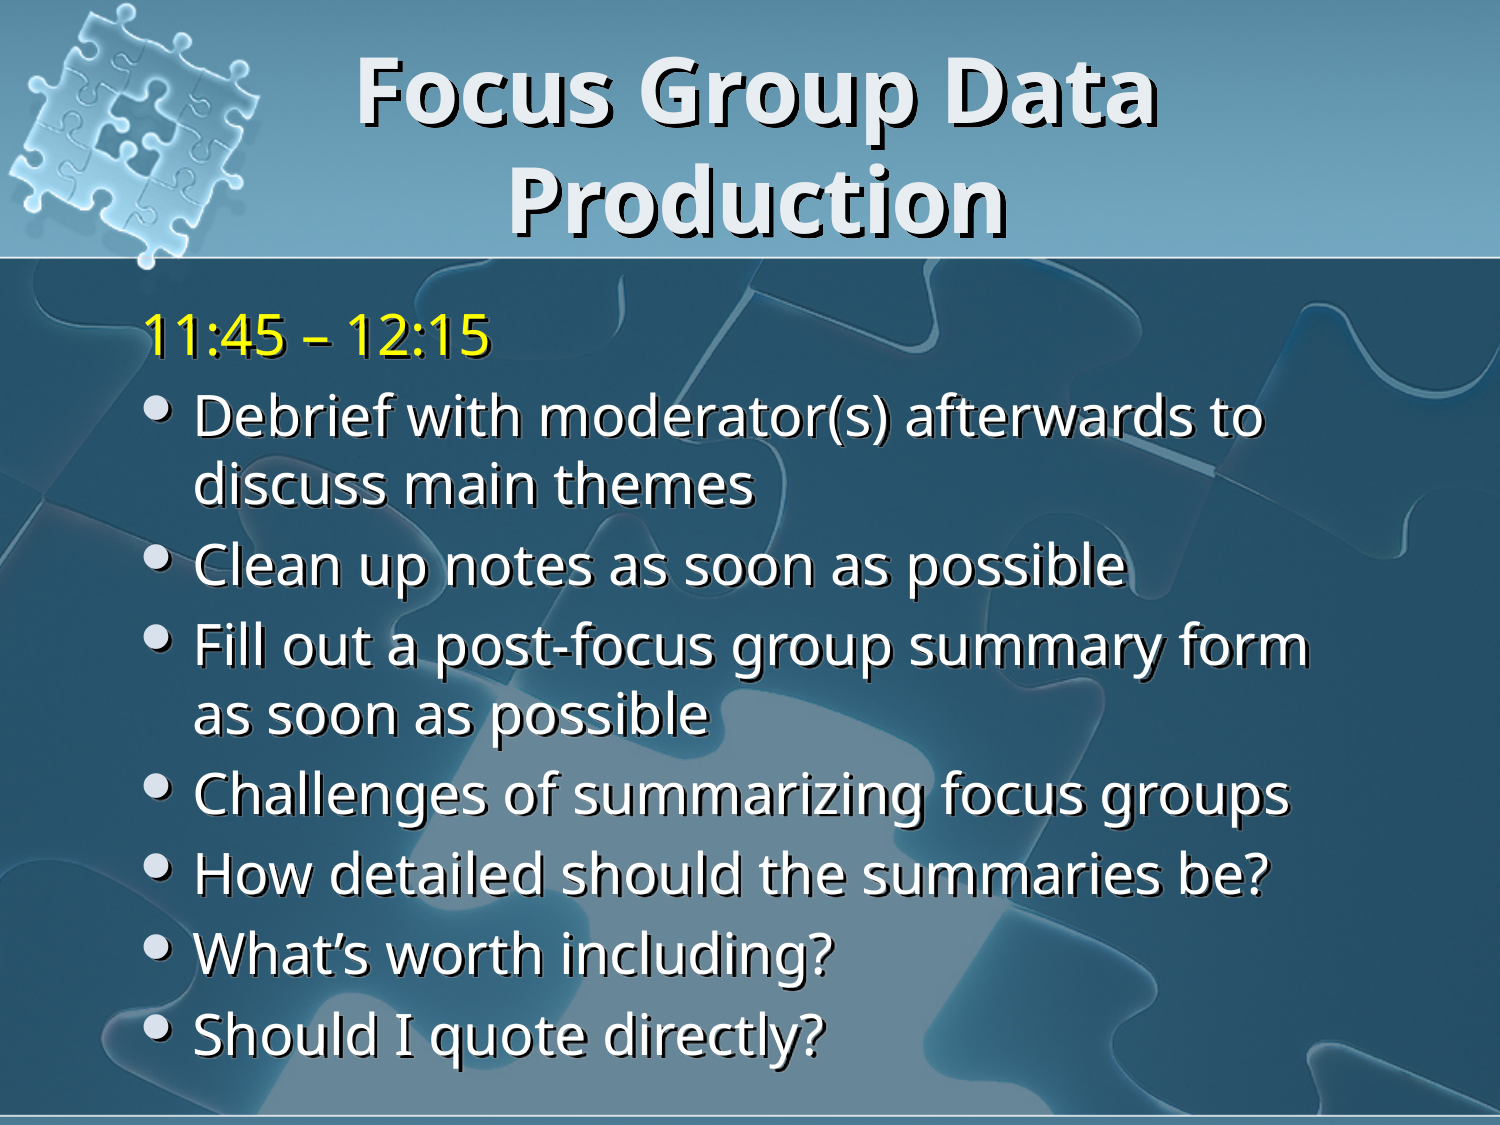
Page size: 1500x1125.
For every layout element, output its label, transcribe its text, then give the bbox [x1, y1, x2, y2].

title Focus Group Data Production [124, 54, 1388, 230]
picture [0, 0, 1500, 1125]
list 11:45 – 12:15 Debrief with moderator(s) afterwards to discuss main themes Clean up notes as soon as possible Fill out a post-focus group summary form as soon as possible Challenges of summarizing focus groups How detailed should the summaries be? What’s worth including? Should I quote directly? [124, 290, 1388, 1091]
